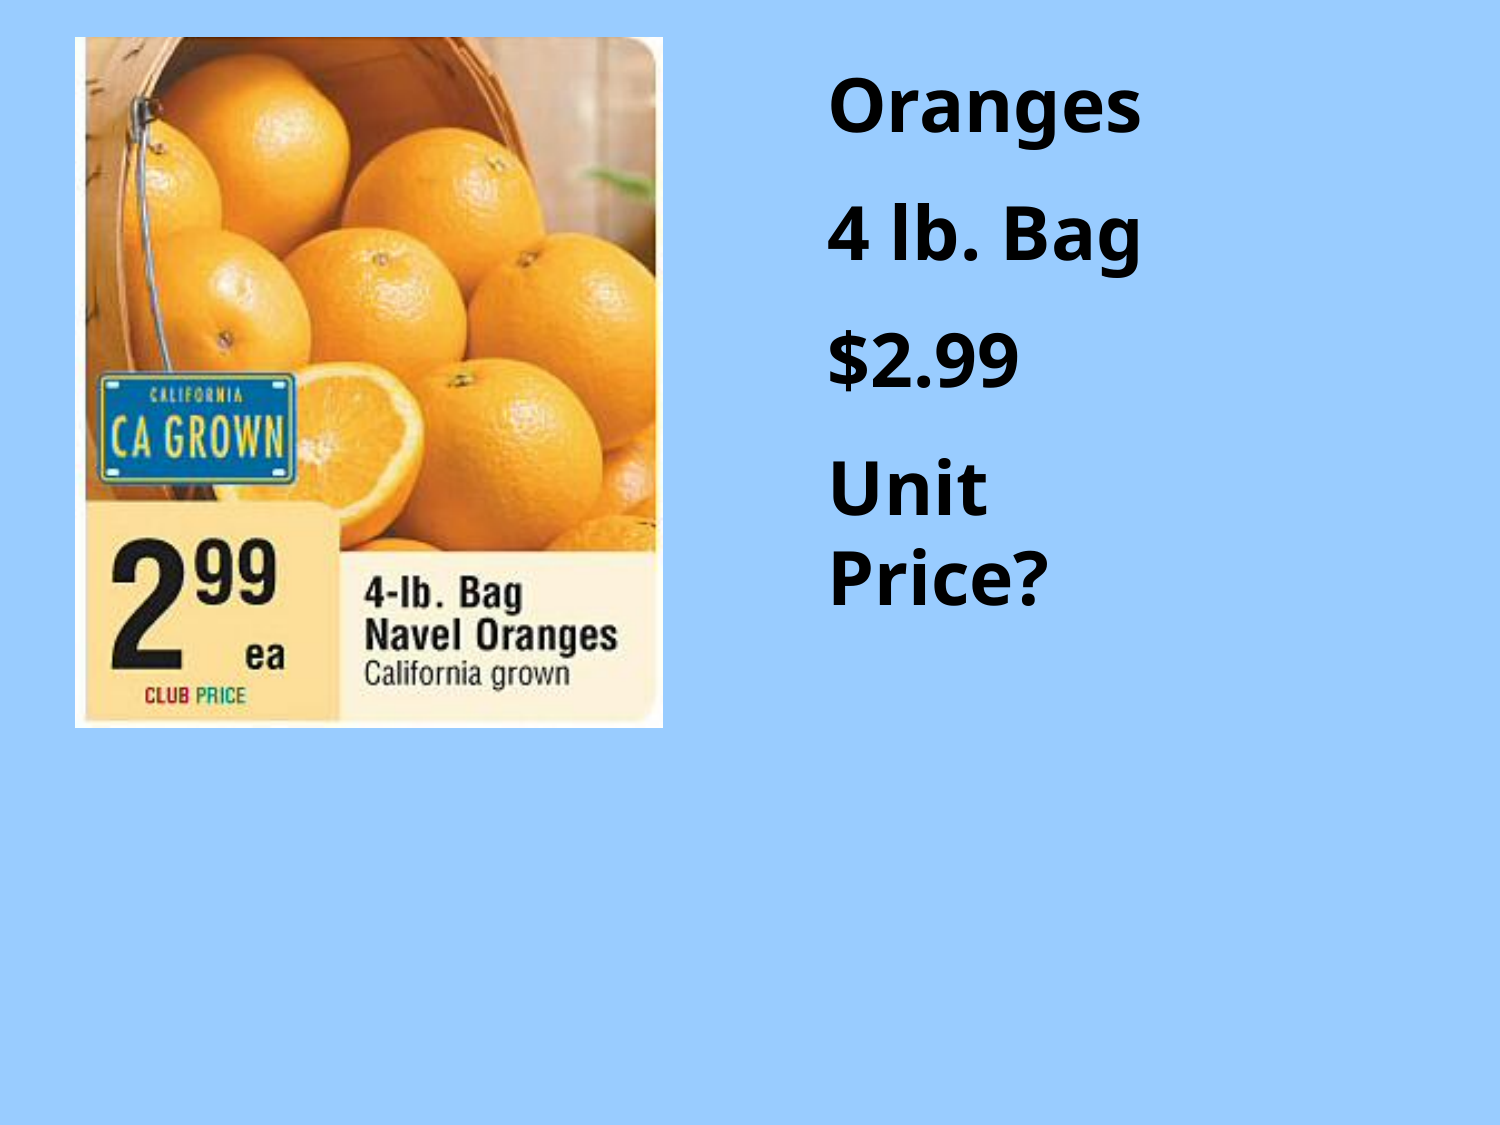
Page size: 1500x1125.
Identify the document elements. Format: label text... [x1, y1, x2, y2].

text_box Oranges 4 lb. Bag $2.99 Unit Price? [812, 50, 1213, 628]
picture [74, 37, 663, 728]
